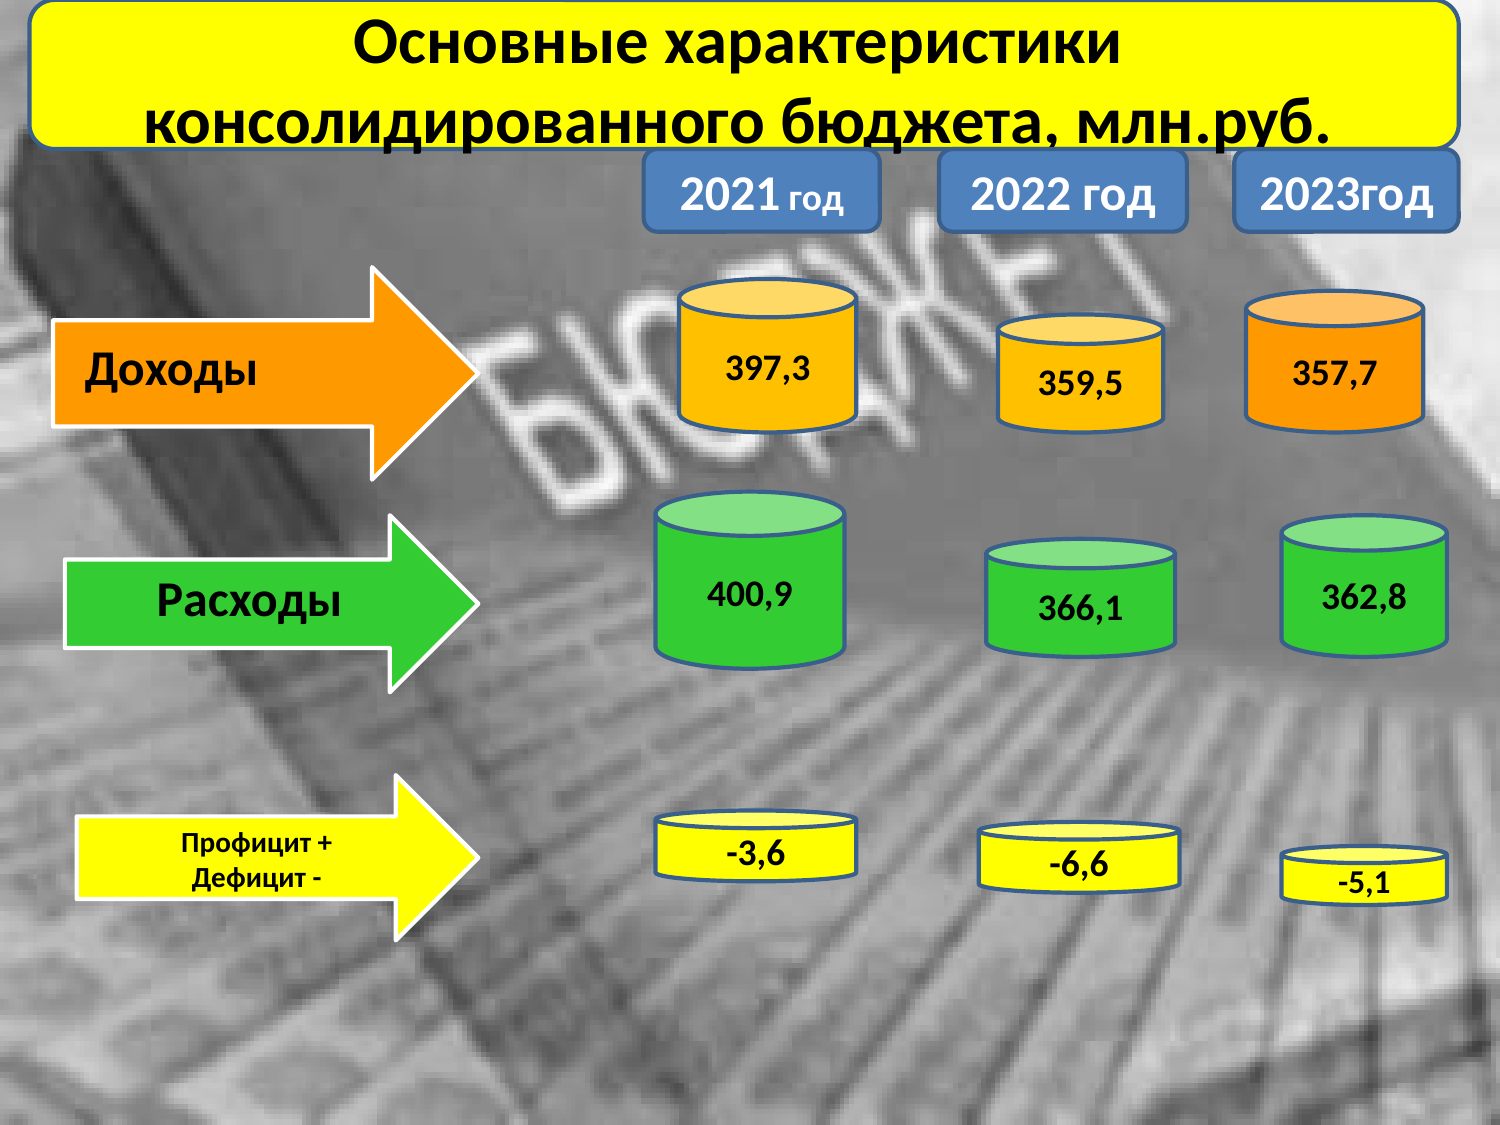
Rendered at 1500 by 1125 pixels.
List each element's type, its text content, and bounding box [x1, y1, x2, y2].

text_box 2022 год [936, 146, 1190, 234]
text_box 362,8 [1279, 513, 1449, 660]
text_box -6,6 [976, 819, 1182, 895]
text_box [0, 0, 1500, 1125]
text_box 357,7 [1243, 288, 1426, 435]
text_box [1424, 0, 1461, 147]
text_box -3,6 [653, 808, 859, 884]
text_box 359,5 [995, 312, 1166, 435]
text_box Основные характеристики консолидированного бюджета, млн.руб. [53, 0, 1424, 165]
text_box Профицит + Дефицит - [74, 773, 481, 943]
text_box 2021 год [641, 146, 882, 234]
text_box Расходы [62, 513, 481, 695]
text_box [52, 266, 479, 480]
text_box 2023год [1232, 146, 1461, 234]
text_box 397,3 [676, 276, 859, 435]
text_box 366,1 [984, 536, 1178, 660]
text_box -5,1 [1279, 843, 1449, 908]
text_box [27, 0, 53, 152]
text_box 400,9 [653, 489, 847, 671]
